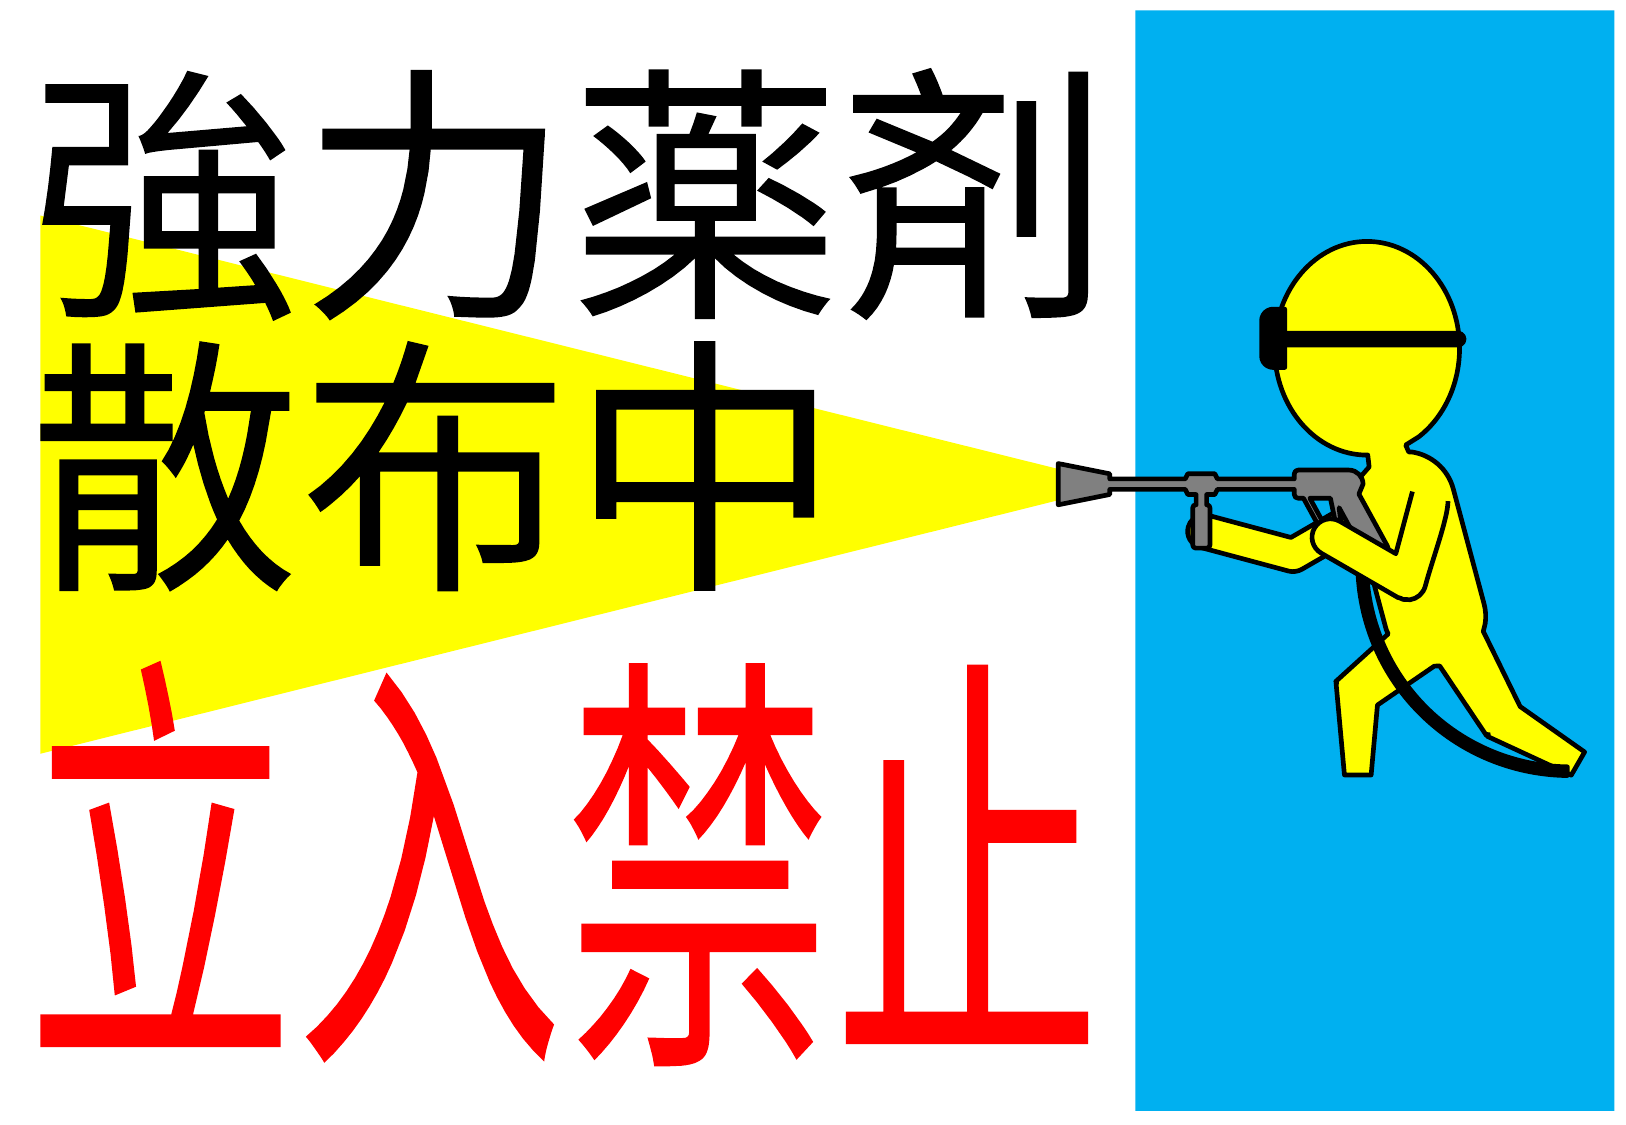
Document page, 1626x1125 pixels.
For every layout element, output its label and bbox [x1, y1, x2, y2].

text_box [1057, 241, 1585, 776]
text_box [40, 67, 1089, 1067]
text_box [1133, 8, 1616, 1113]
